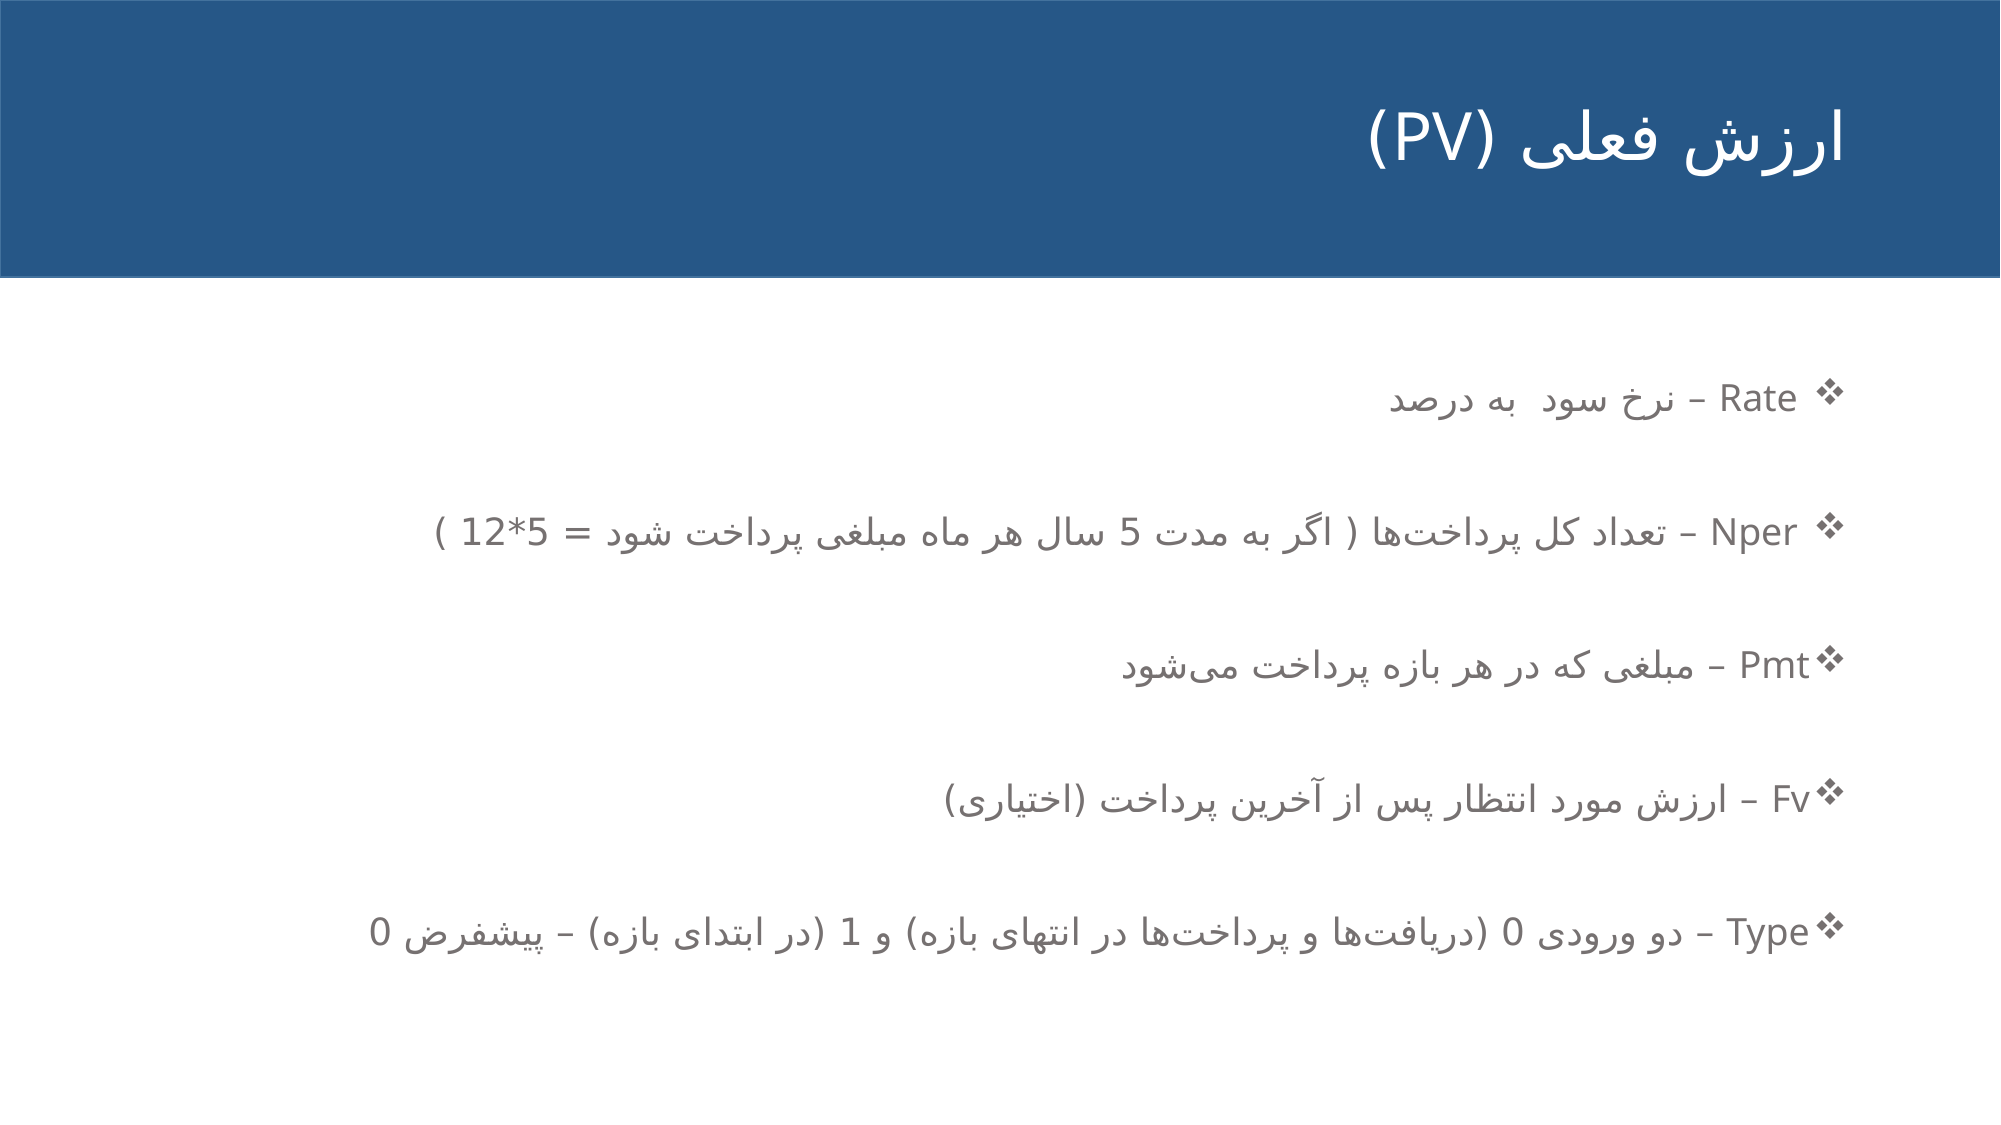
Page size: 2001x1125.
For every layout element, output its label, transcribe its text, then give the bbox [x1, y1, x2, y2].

text_box [0, 0, 2000, 278]
list Rate – نرخ سود به درصد Nper – تعداد کل پرداخت‌ها ( اگر به مدت 5 سال هر ماه مبلغی پرداخت شود = 5*12 ) Pmt – مبلغی که در هر بازه پرداخت می‌شود Fv – ارزش مورد انتظار پس از آخرین پرداخت (اختیاری) Type – دو ورودی 0 (دریافت‌ها و پرداخت‌ها در انتهای بازه) و 1 (در ابتدای بازه) – پیشفرض 0 [137, 299, 1863, 1014]
title ارزش فعلی (PV) [137, 29, 1863, 248]
